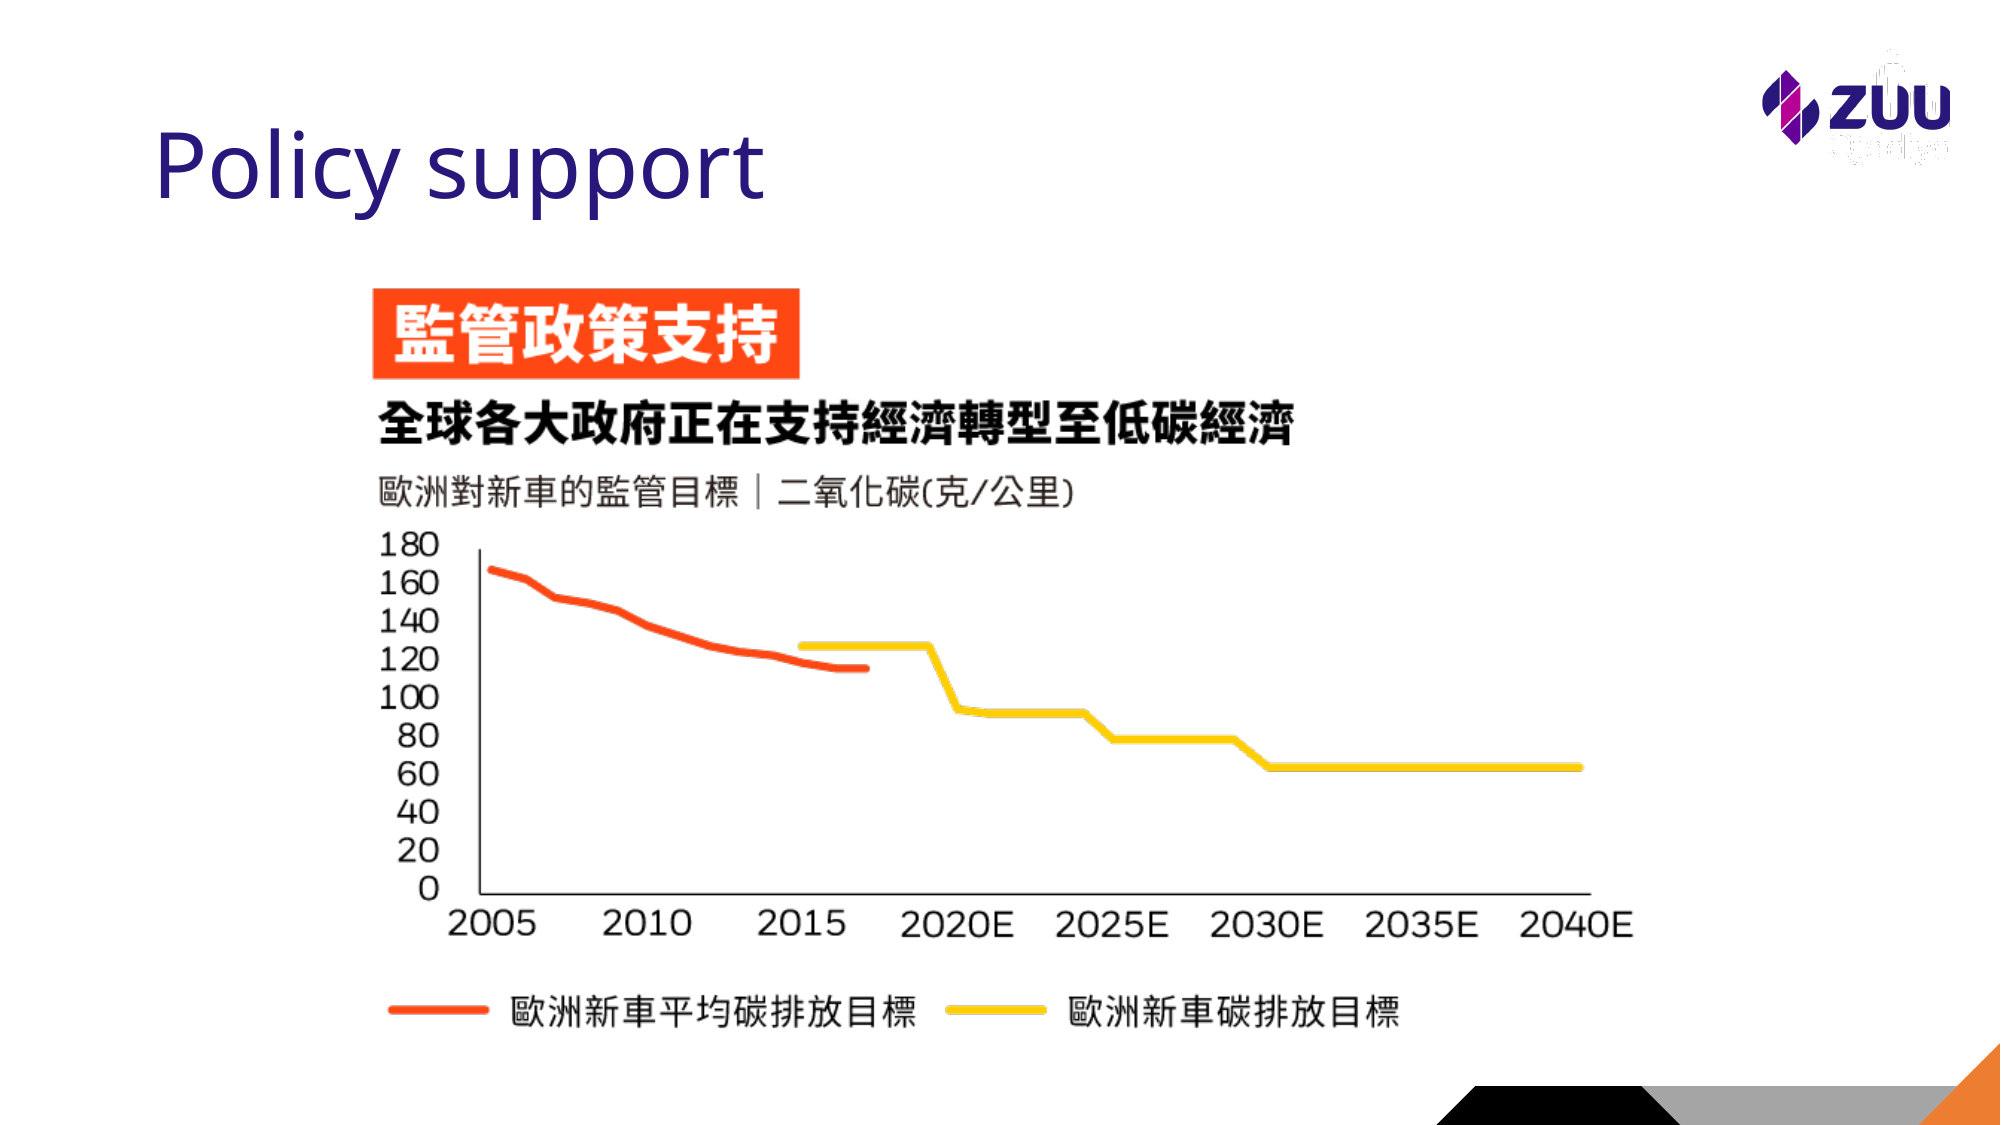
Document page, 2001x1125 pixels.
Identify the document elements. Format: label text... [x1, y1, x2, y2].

picture [365, 277, 1635, 1052]
title Policy support [137, 59, 1863, 278]
slide_number 12 [1412, 1042, 1863, 1103]
